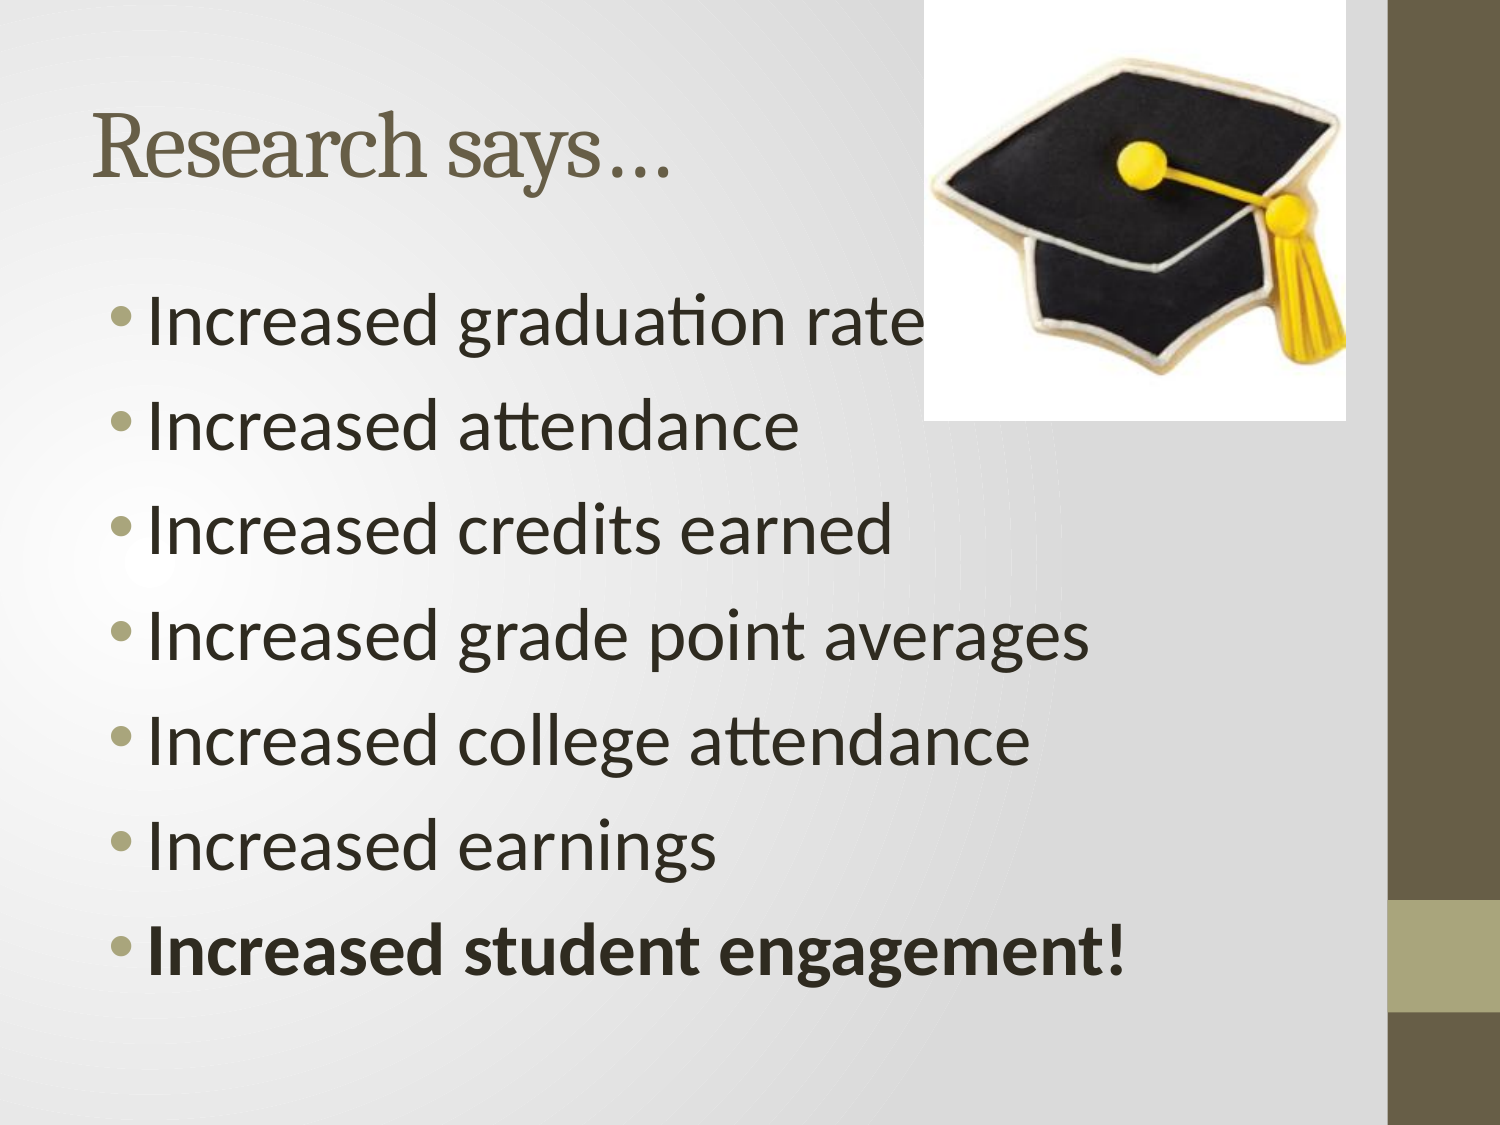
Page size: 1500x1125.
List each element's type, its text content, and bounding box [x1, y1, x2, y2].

list Increased graduation rates Increased attendance Increased credits earned Increased grade point averages Increased college attendance Increased earnings Increased student engagement! [74, 262, 1326, 1051]
title Research says… [75, 45, 921, 233]
picture [924, 0, 1346, 421]
